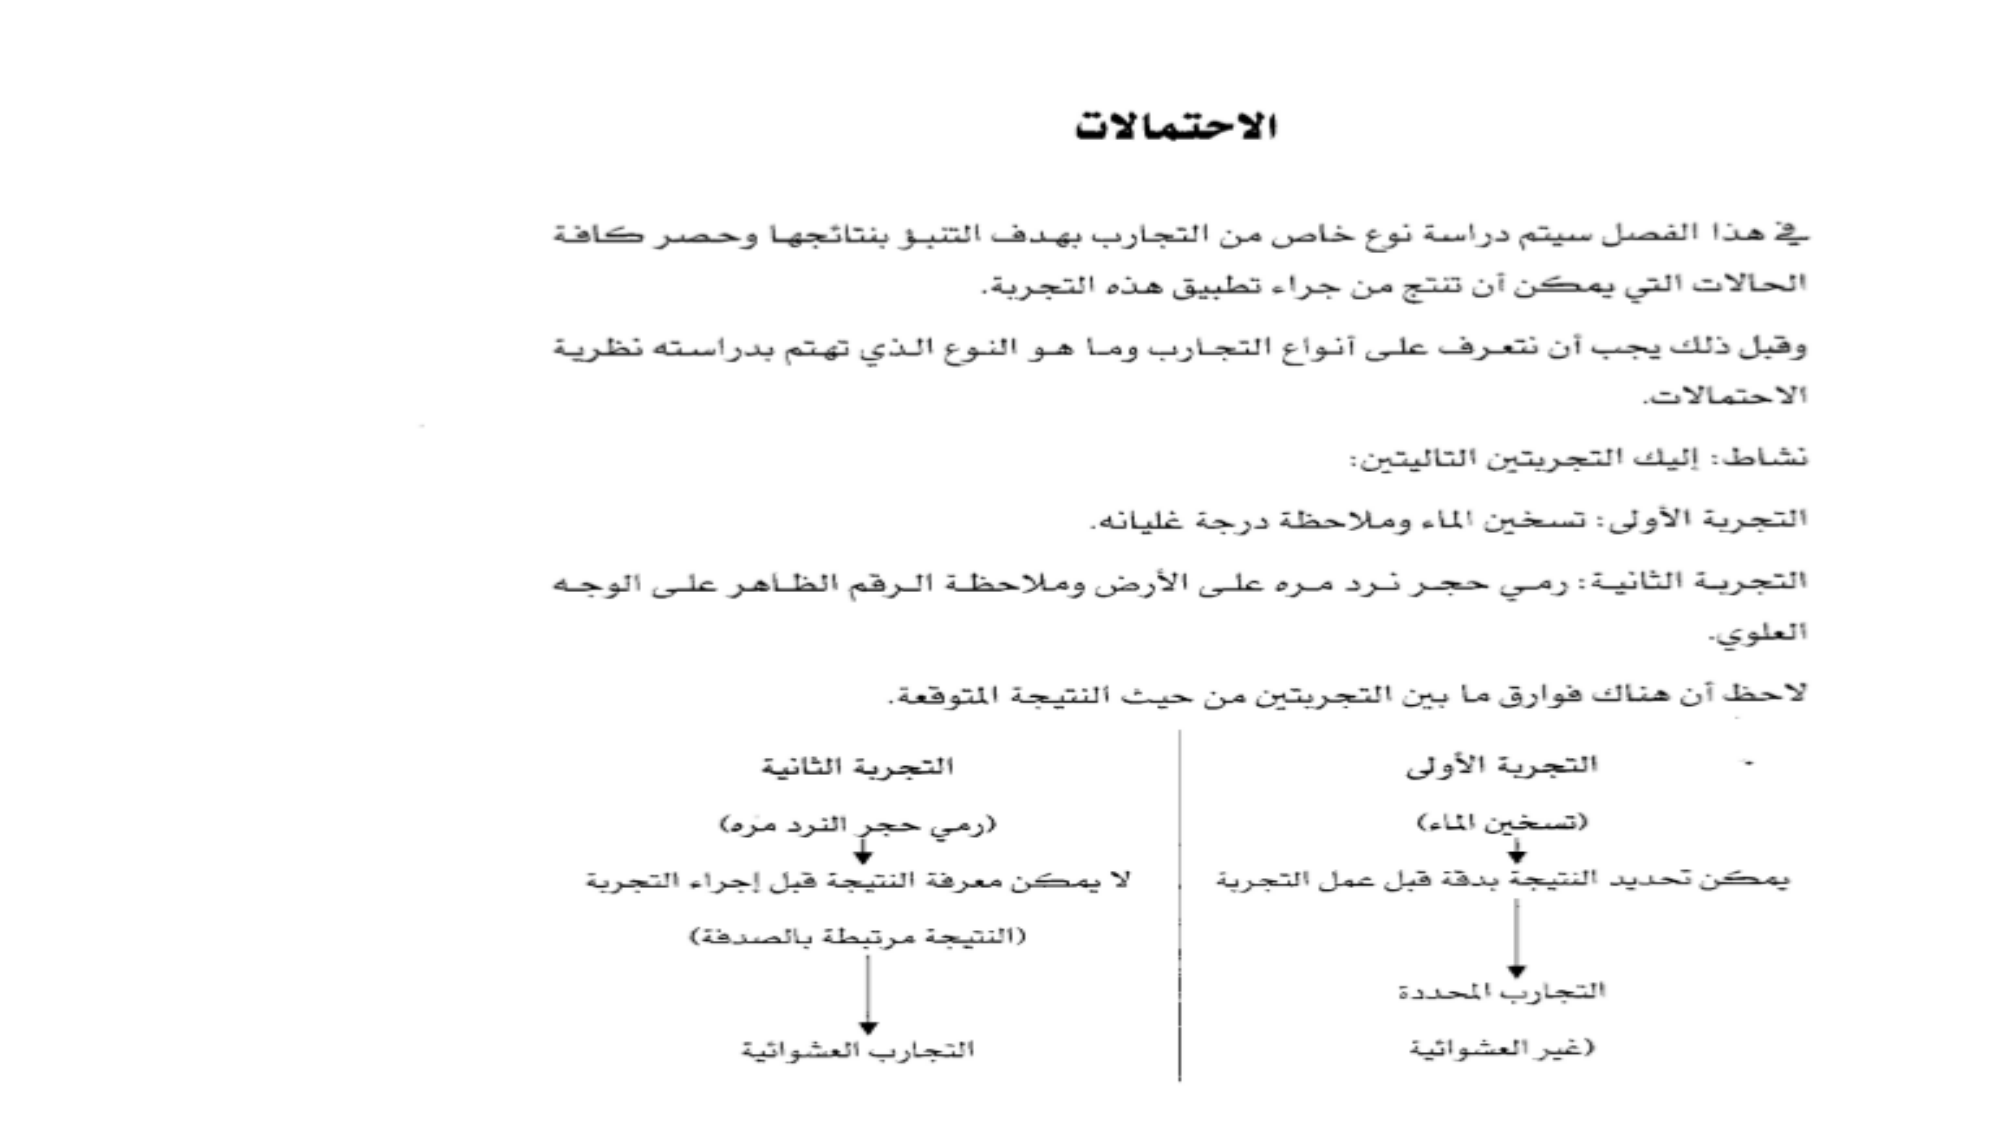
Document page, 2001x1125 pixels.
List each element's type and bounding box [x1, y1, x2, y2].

picture [378, 28, 1904, 1100]
